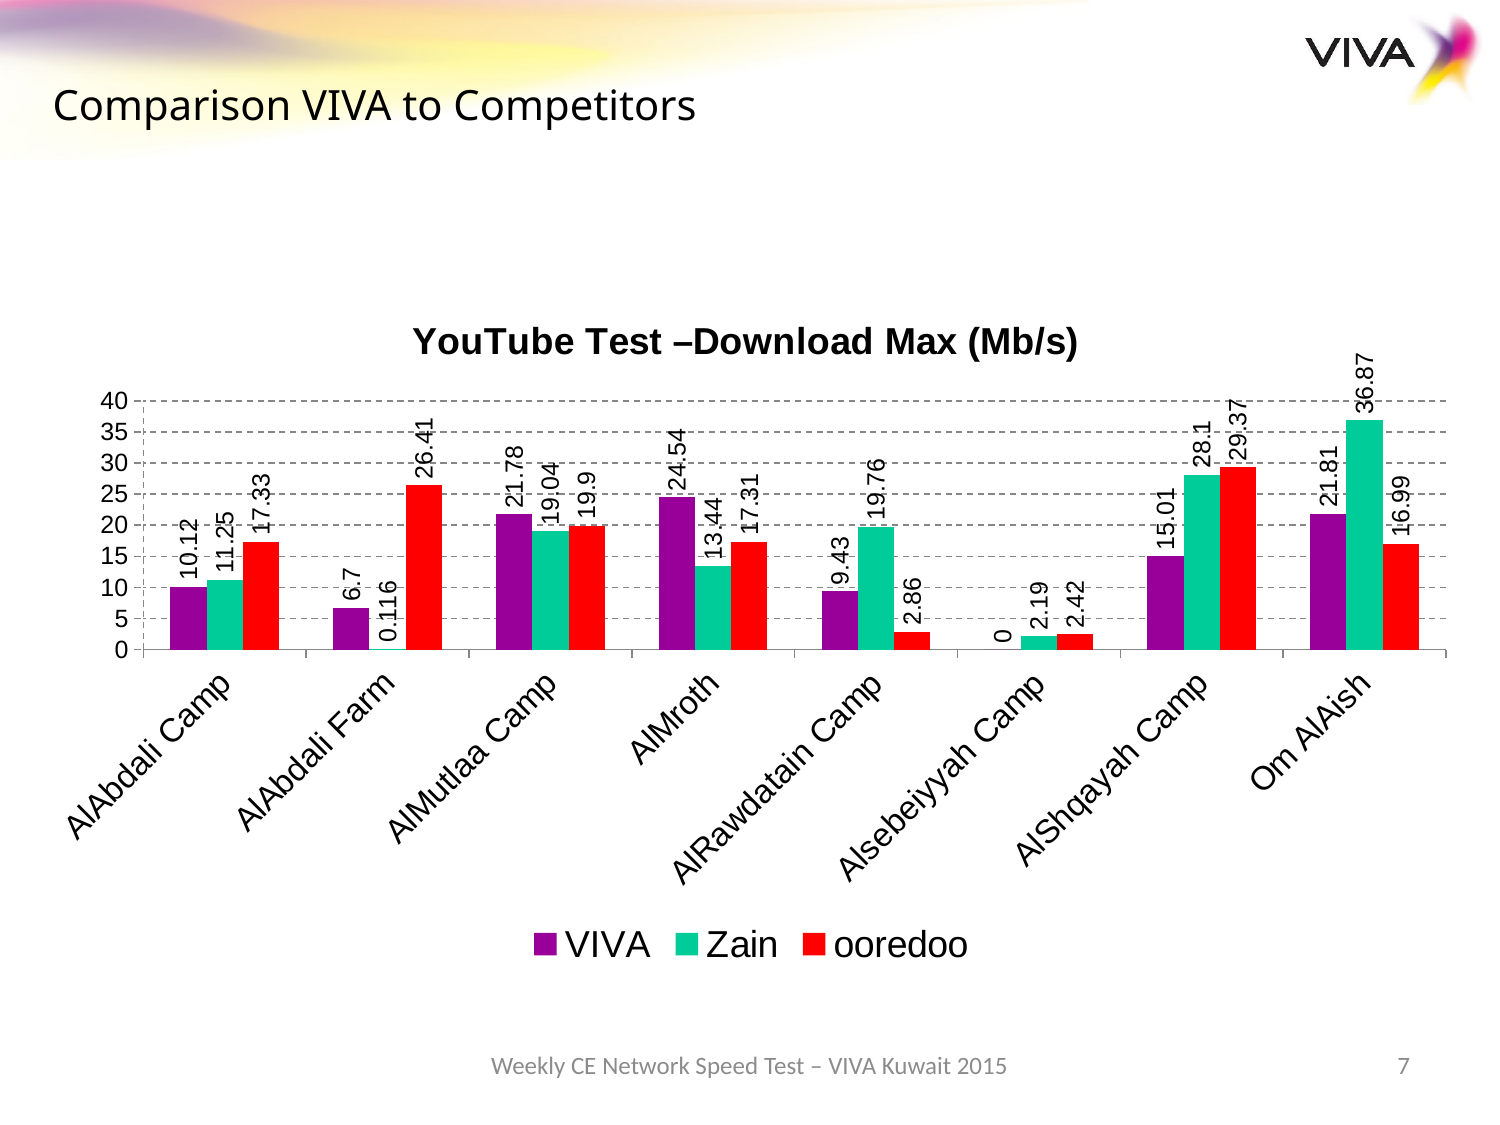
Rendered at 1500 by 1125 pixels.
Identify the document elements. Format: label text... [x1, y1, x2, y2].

text_box Weekly CE Network Speed Test – VIVA Kuwait 2015 [205, 1042, 1074, 1103]
chart [27, 287, 1476, 974]
text_box 7 [1074, 1042, 1425, 1103]
picture [0, 0, 1089, 160]
picture [1300, 12, 1485, 105]
text_box Comparison VIVA to Competitors [37, 24, 1278, 184]
